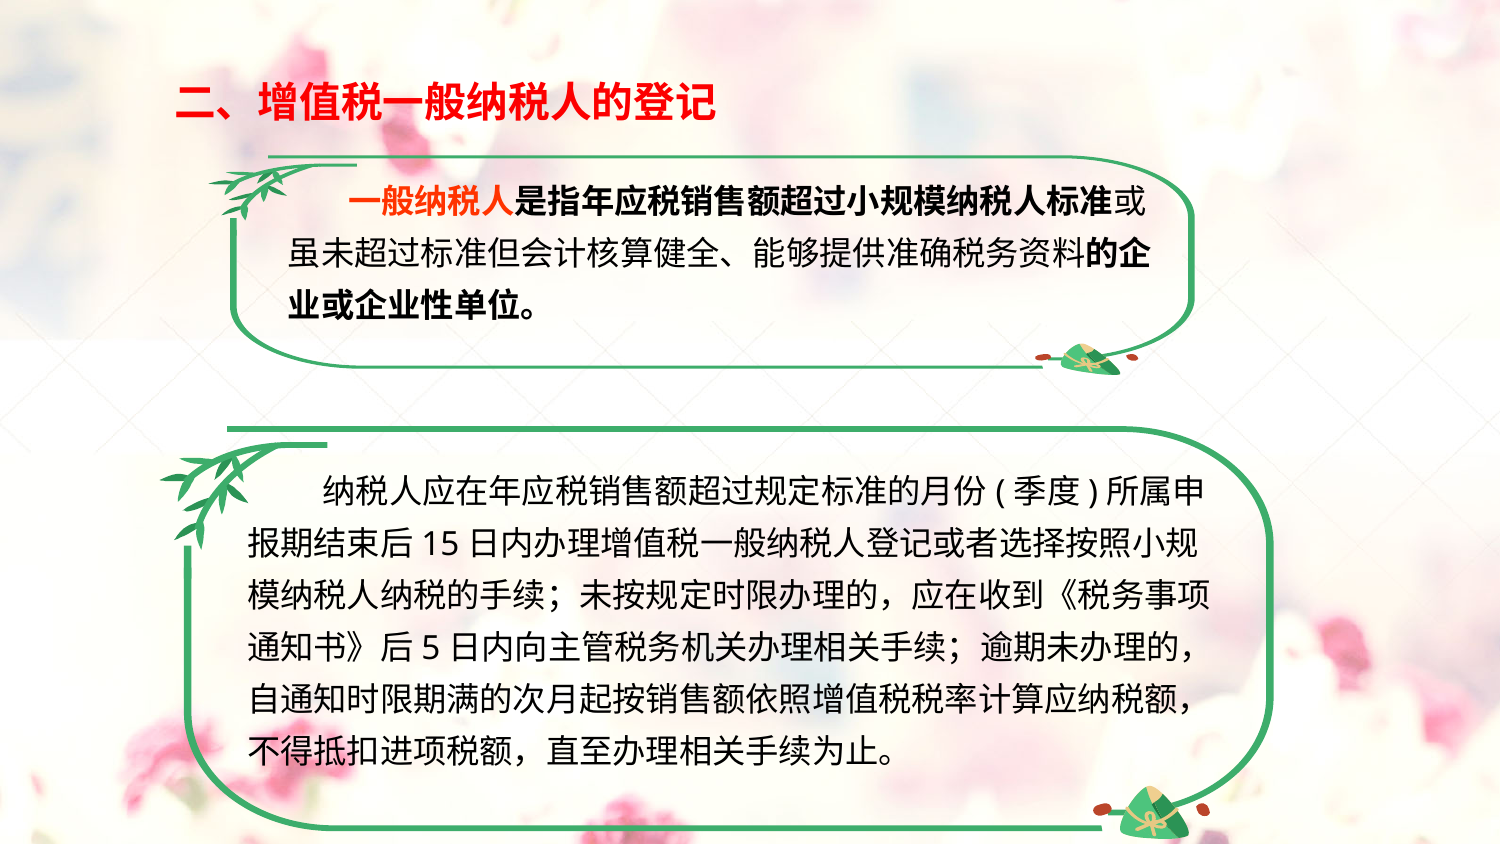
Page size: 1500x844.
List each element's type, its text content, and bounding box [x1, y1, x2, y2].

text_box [159, 425, 1274, 844]
picture [0, 0, 1500, 844]
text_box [208, 155, 1195, 377]
text_box 二、增值税一般纳税人的登记 [159, 43, 1213, 134]
